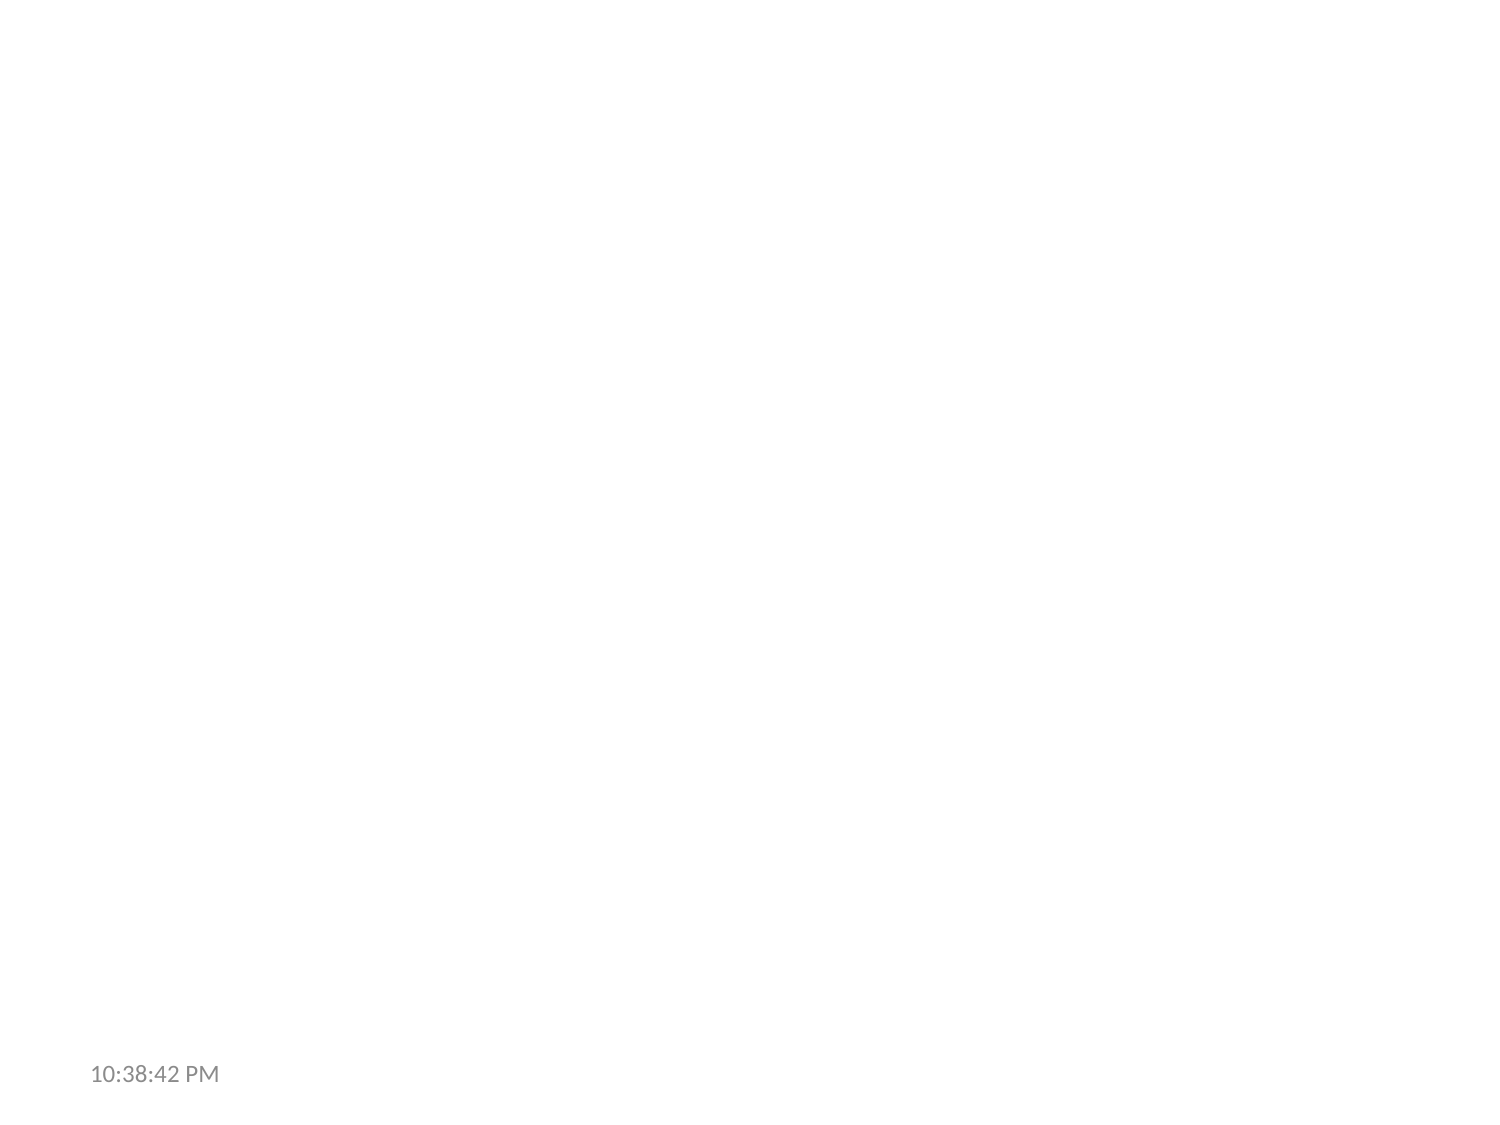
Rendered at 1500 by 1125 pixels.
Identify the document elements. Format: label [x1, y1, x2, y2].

slide_number [75, 1042, 425, 1103]
